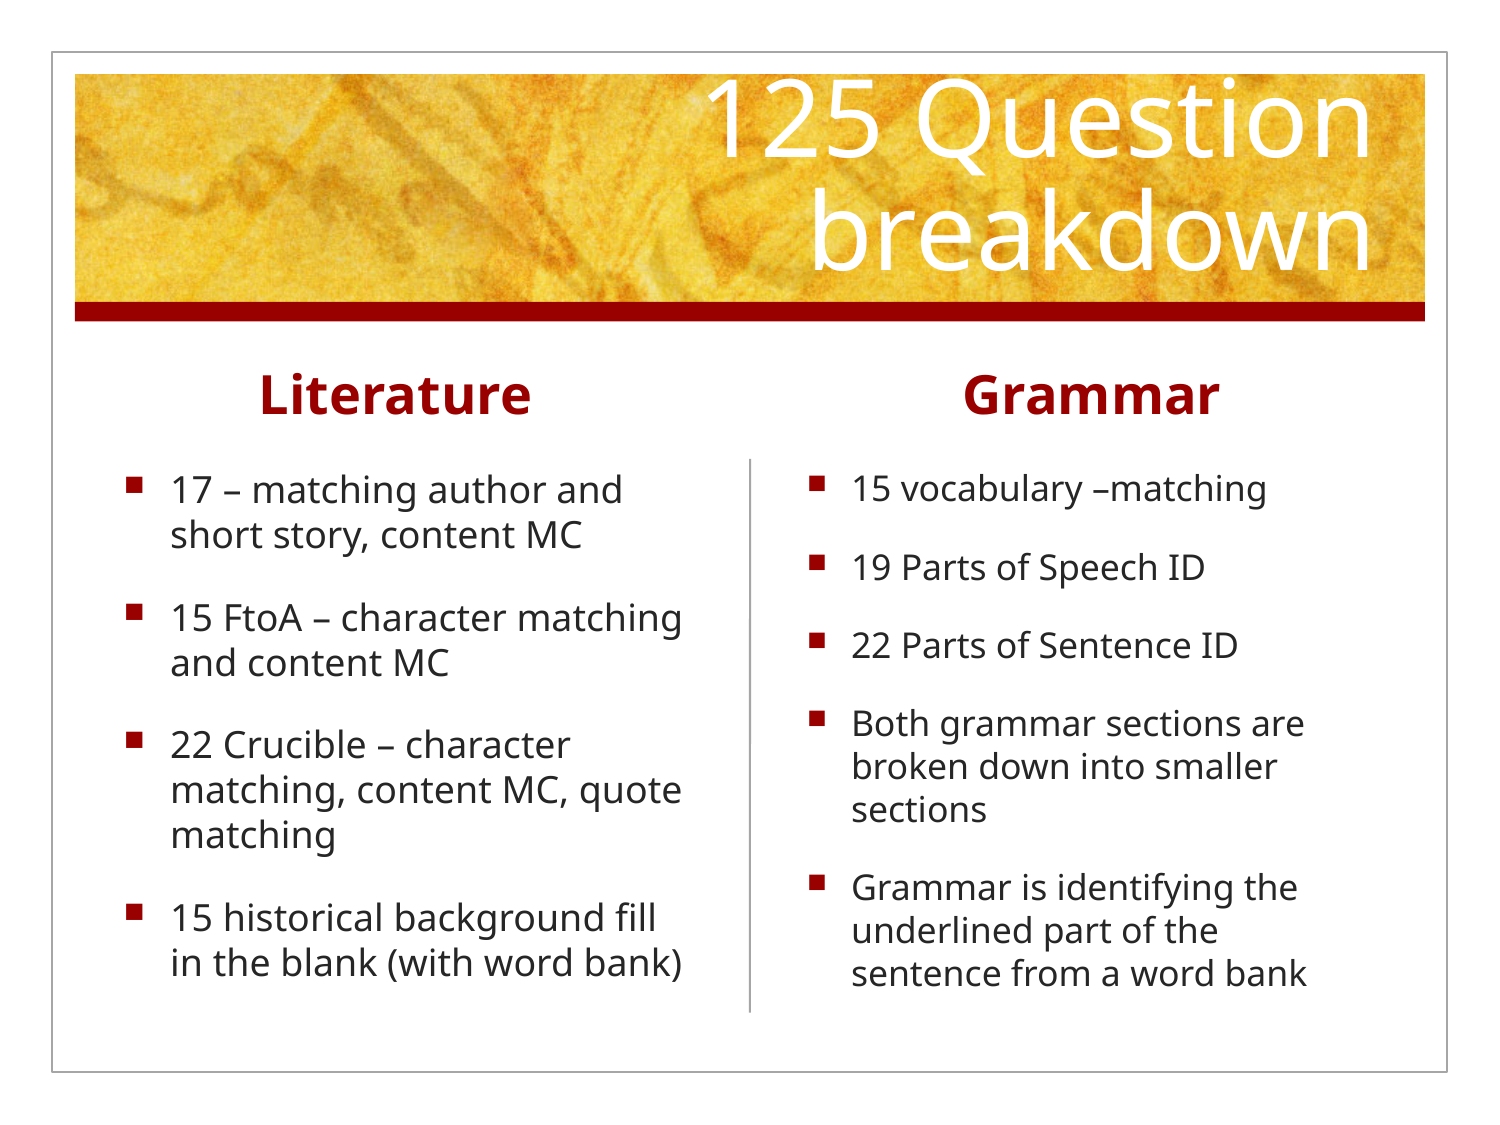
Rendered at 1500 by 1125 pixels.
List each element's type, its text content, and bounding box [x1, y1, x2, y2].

picture [75, 74, 1425, 301]
list 15 vocabulary –matching 19 Parts of Speech ID 22 Parts of Sentence ID Both grammar sections are broken down into smaller sections Grammar is identifying the underlined part of the sentence from a word bank [791, 458, 1392, 1005]
list 17 – matching author and short story, content MC 15 FtoA – character matching and content MC 22 Crucible – character matching, content MC, quote matching 15 historical background fill in the blank (with word bank) [108, 458, 709, 1005]
list Grammar [791, 334, 1392, 455]
list Literature [108, 334, 709, 455]
title 125 Question breakdown [108, 74, 1392, 292]
